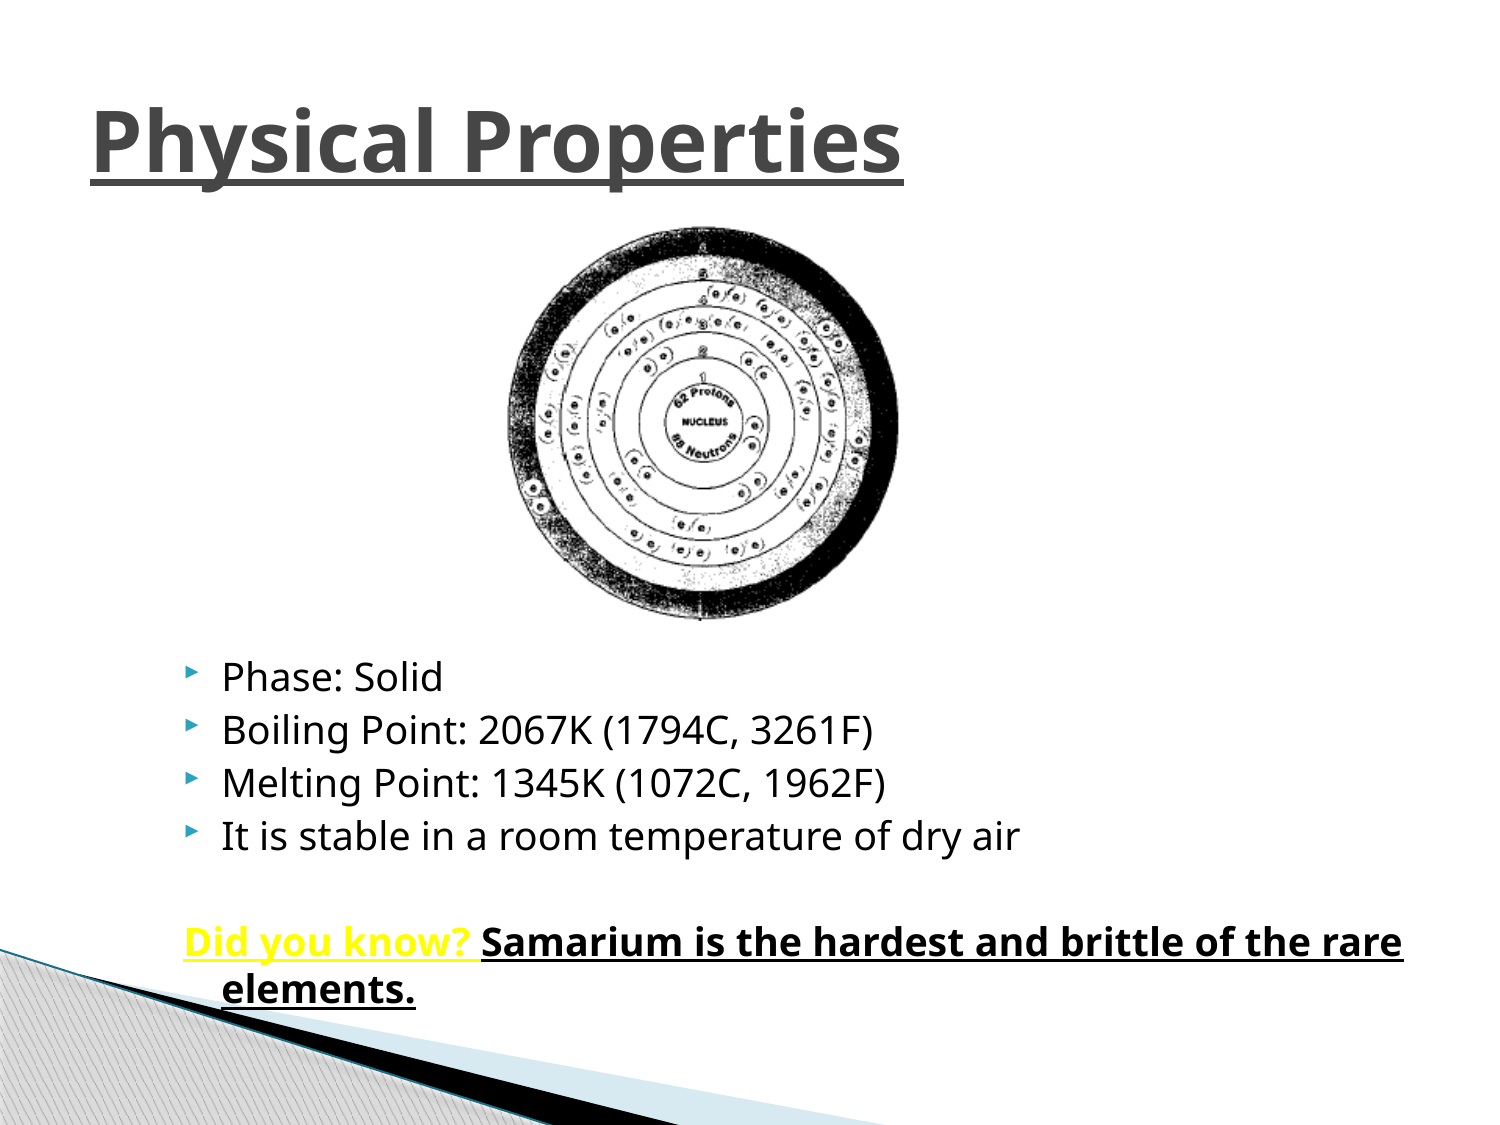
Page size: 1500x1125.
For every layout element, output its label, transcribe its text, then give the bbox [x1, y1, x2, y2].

title Physical Properties [75, 45, 1425, 233]
list Phase: Solid Boiling Point: 2067K (1794C, 3261F) Melting Point: 1345K (1072C, 1962F) It is stable in a room temperature of dry air Did you know? Samarium is the hardest and brittle of the rare elements. [152, 644, 1430, 1020]
picture [491, 222, 912, 622]
